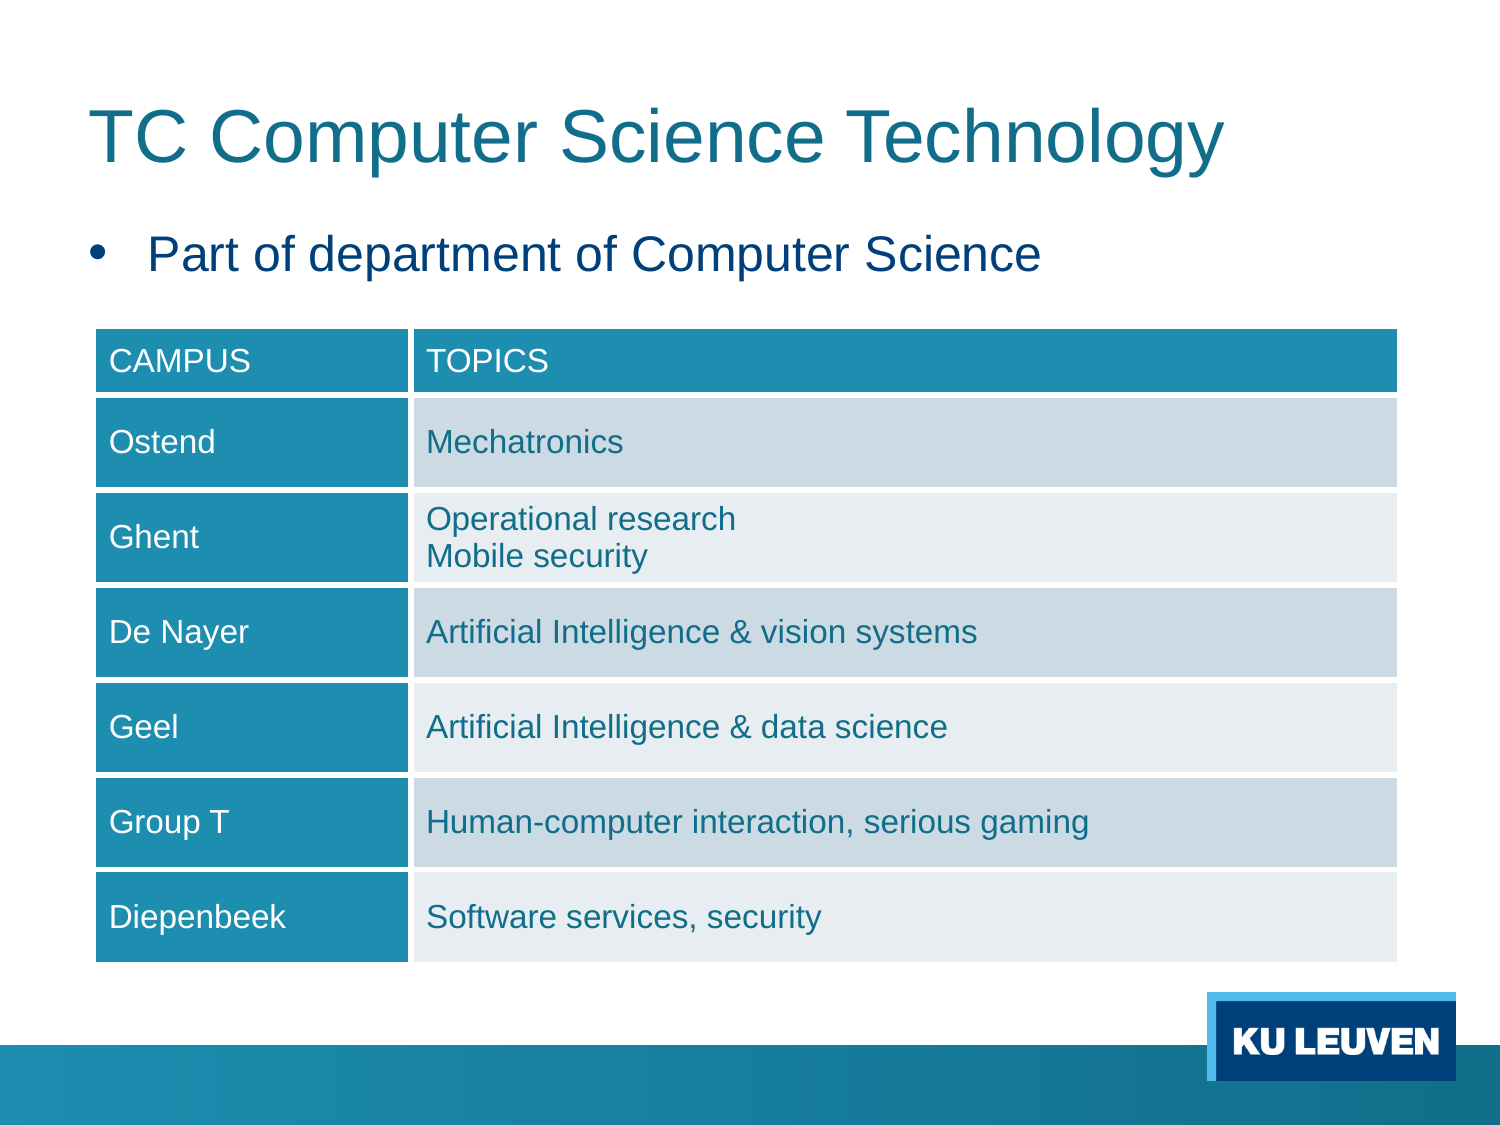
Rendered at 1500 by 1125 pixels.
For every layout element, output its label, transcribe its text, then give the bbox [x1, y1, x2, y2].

table_cell Group T [96, 778, 408, 867]
table_cell Geel [96, 683, 408, 772]
table_cell Software services, security [414, 872, 1397, 962]
table_cell Human-computer interaction, serious gaming [414, 778, 1397, 867]
table_cell De Nayer [96, 588, 408, 677]
table_cell Artificial Intelligence & vision systems [414, 588, 1397, 677]
table_header TOPICS [414, 329, 1397, 392]
table_cell Ostend [96, 398, 408, 487]
table_cell Mechatronics [414, 398, 1397, 487]
title TC Computer Science Technology [88, 29, 1456, 178]
table_cell Operational research Mobile security [414, 493, 1397, 582]
table_cell Ghent [96, 493, 408, 582]
list Part of department of Computer Science [88, 221, 1456, 948]
table_cell Diepenbeek [96, 872, 408, 962]
picture [1207, 992, 1456, 1081]
table_header CAMPUS [96, 329, 408, 392]
table_cell Artificial Intelligence & data science [414, 683, 1397, 772]
